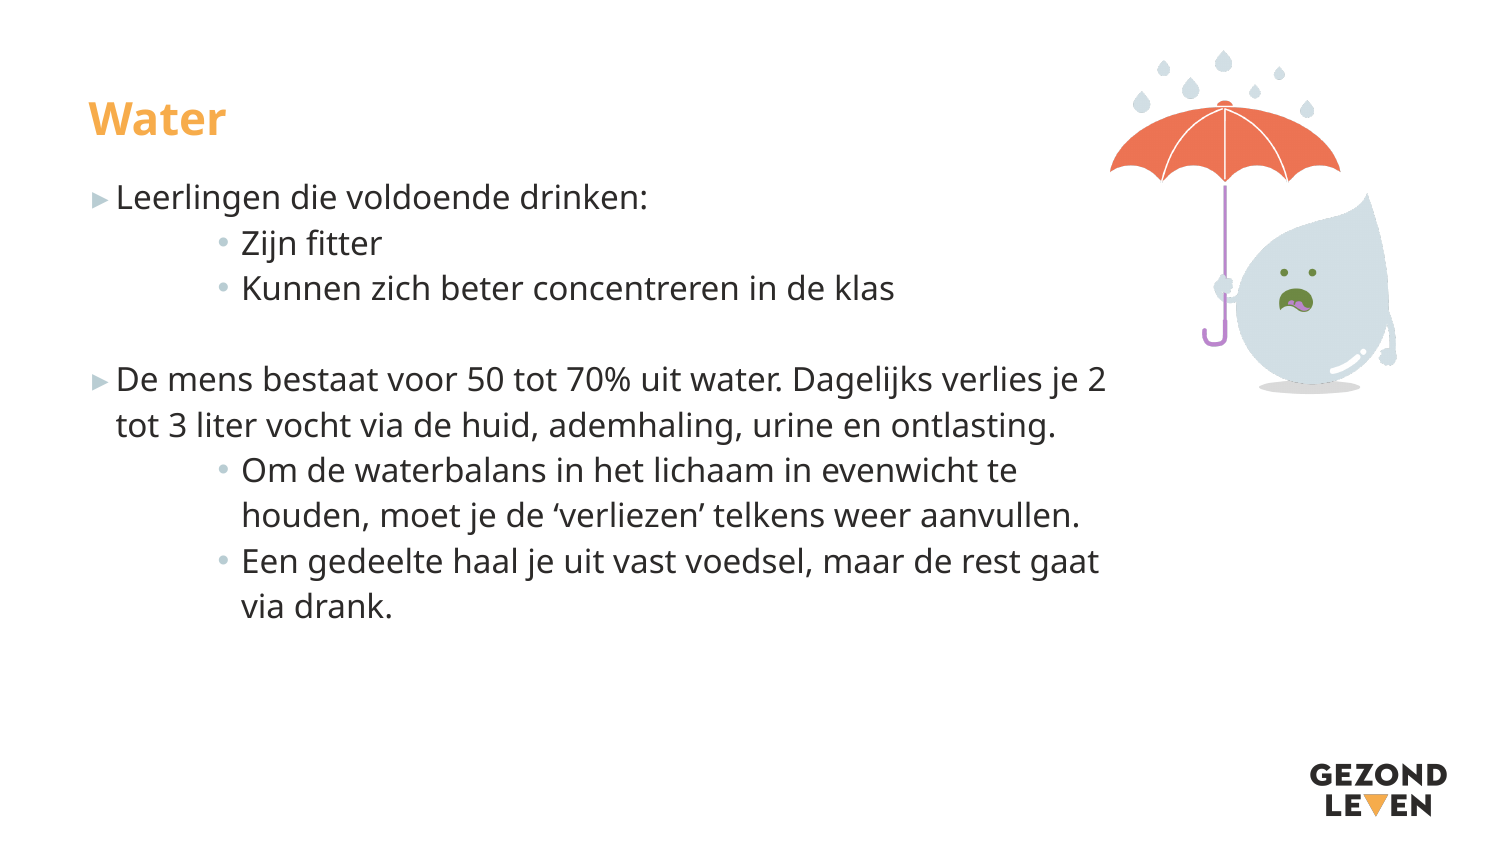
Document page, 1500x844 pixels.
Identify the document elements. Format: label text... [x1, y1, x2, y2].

text_box Leerlingen die voldoende drinken: Zijn fitter Kunnen zich beter concentreren in de klas De mens bestaat voor 50 tot 70% uit water. Dagelijks verlies je 2 tot 3 liter vocht via de huid, ademhaling, urine en ontlasting. Om de waterbalans in het lichaam in evenwicht te houden, moet je de ‘verliezen’ telkens weer aanvullen. Een gedeelte haal je uit vast voedsel, maar de rest gaat via drank. [87, 170, 1124, 673]
picture [865, 0, 1500, 443]
title Water [88, 89, 662, 139]
